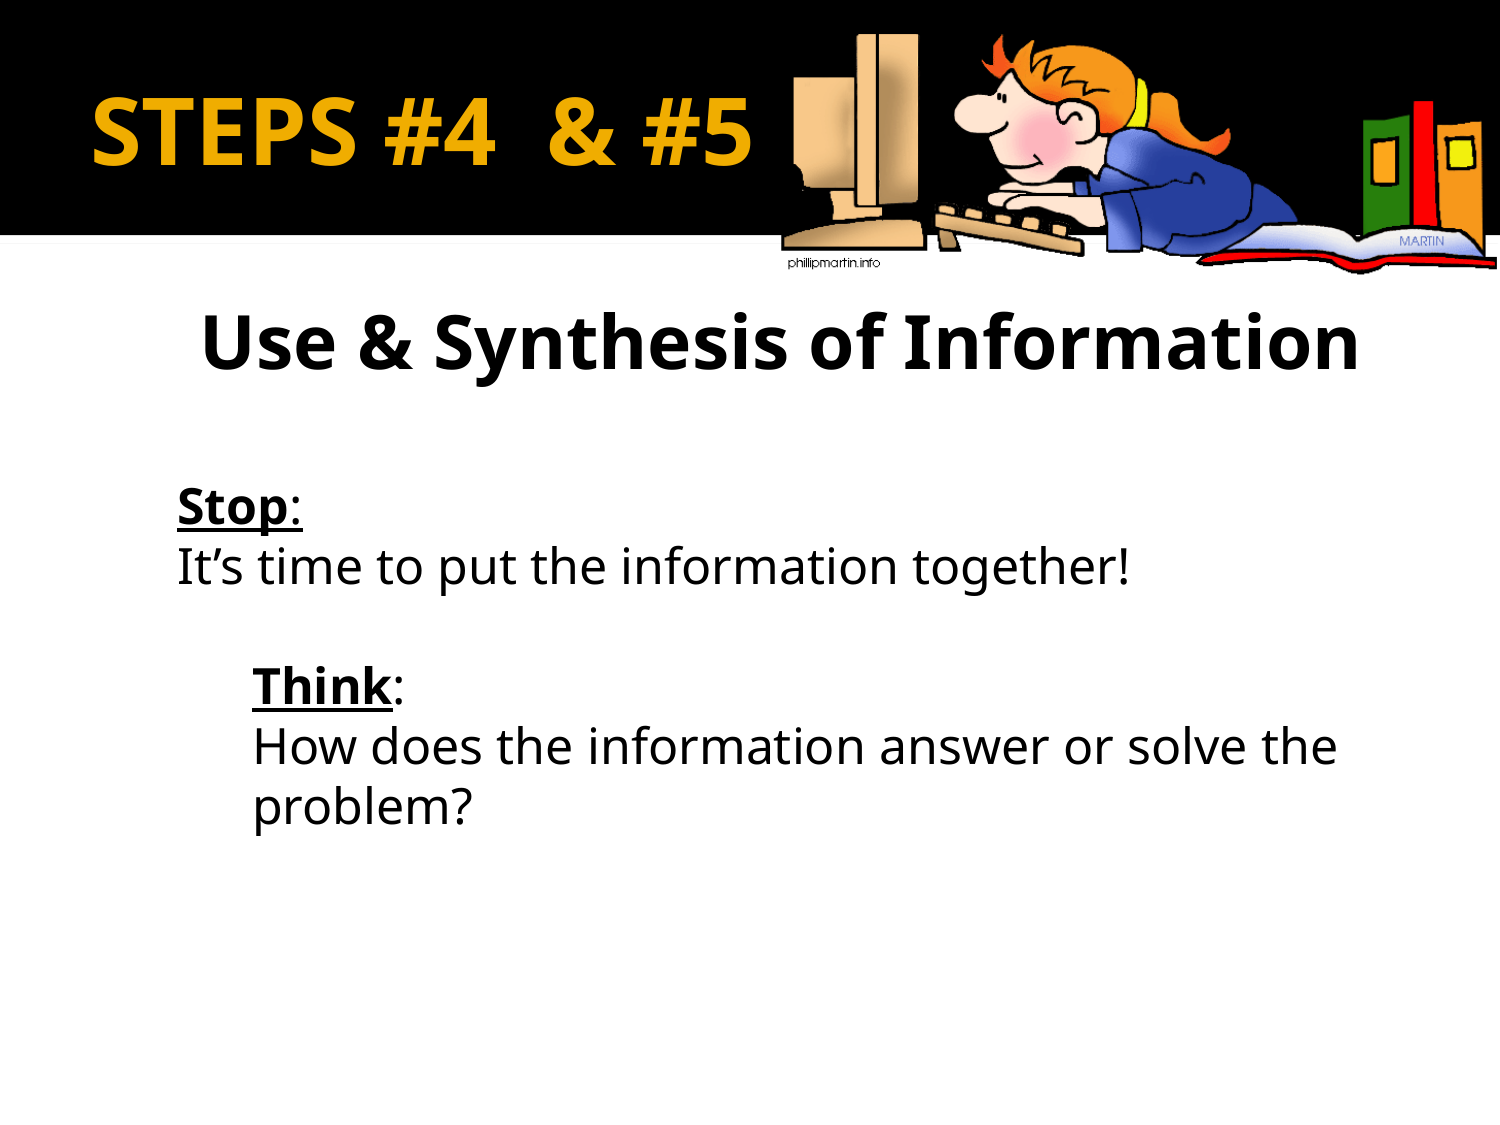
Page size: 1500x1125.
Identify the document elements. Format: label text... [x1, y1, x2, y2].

picture [771, 0, 1500, 292]
text_box Use & Synthesis of Information Stop: It’s time to put the information together! Think: How does the information answer or solve the problem? [162, 287, 1400, 913]
title STEPS #4 & #5 [75, 25, 765, 231]
